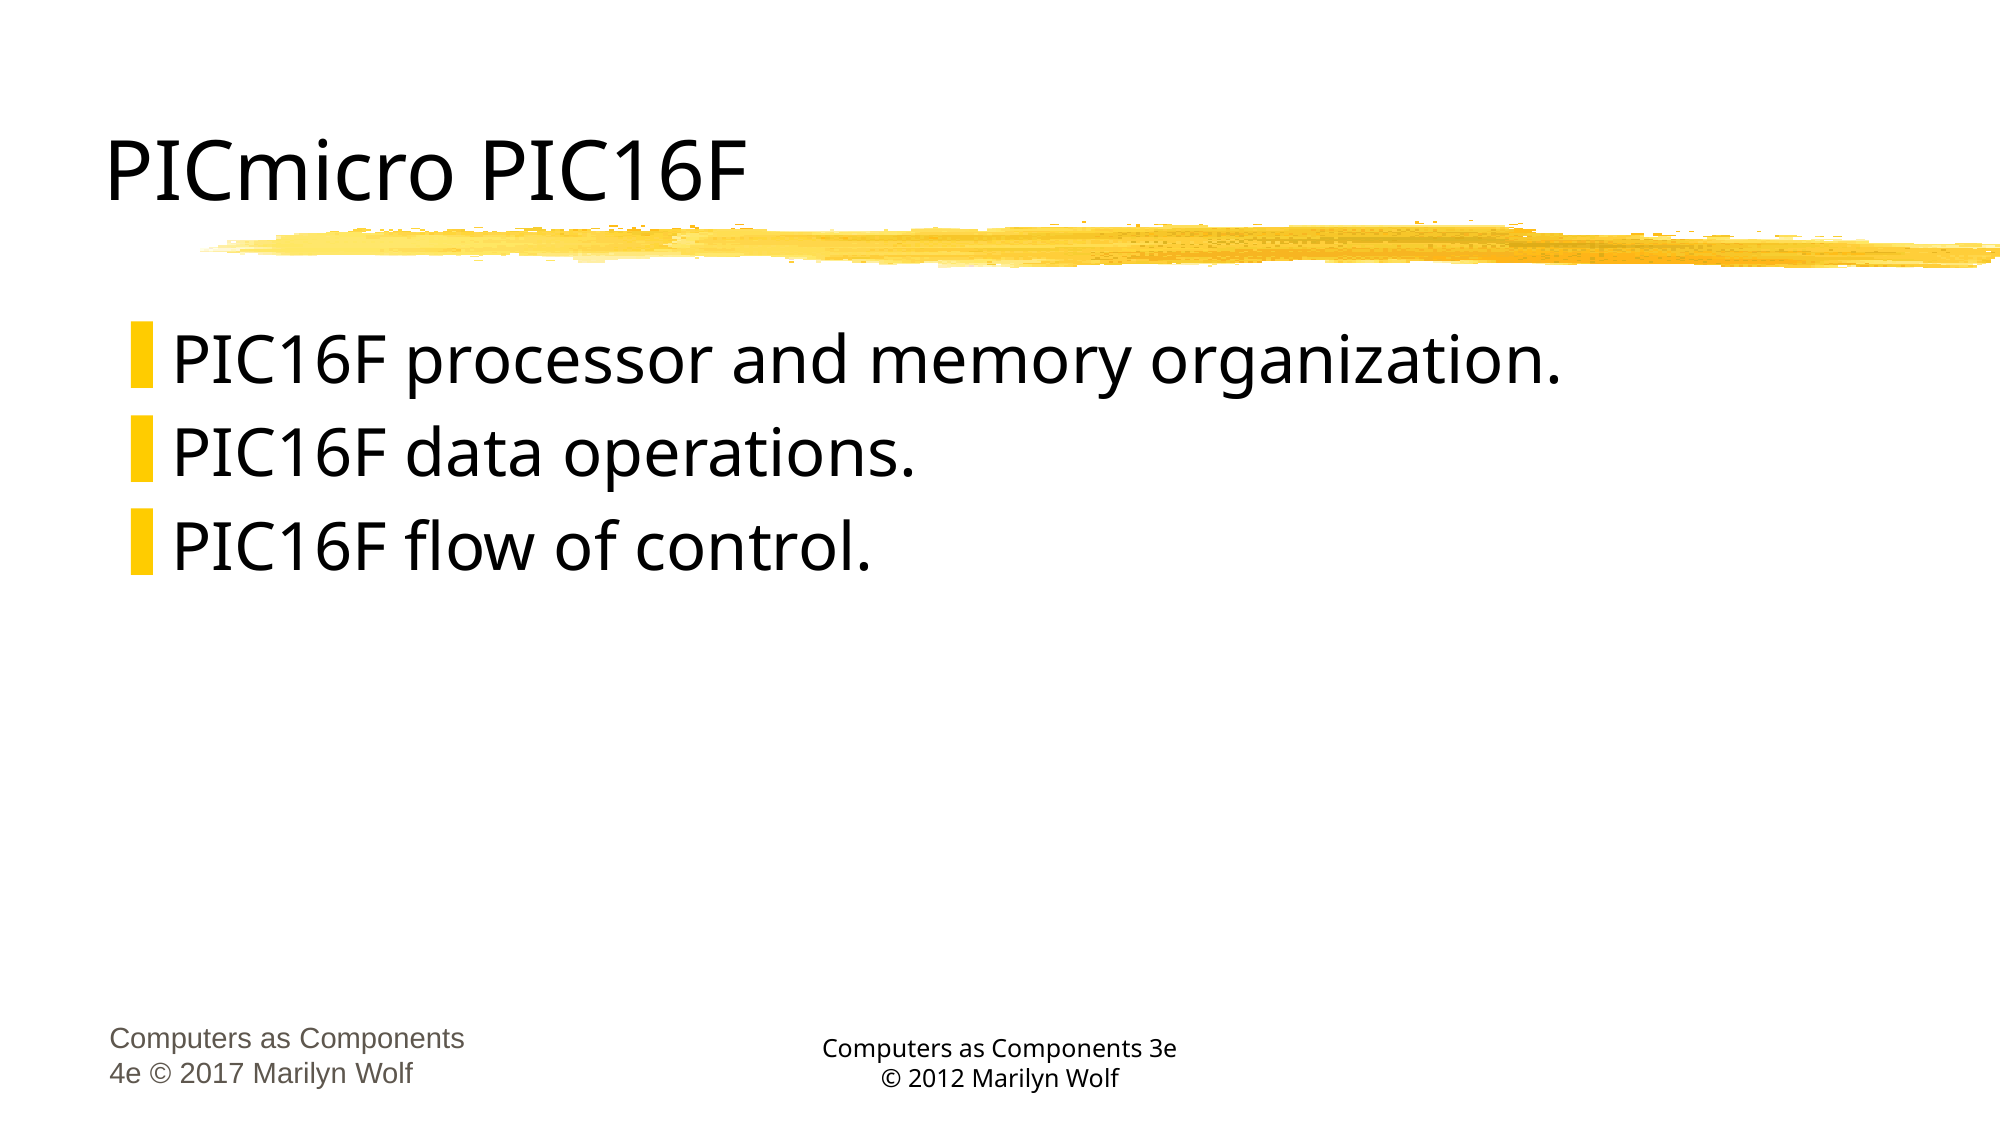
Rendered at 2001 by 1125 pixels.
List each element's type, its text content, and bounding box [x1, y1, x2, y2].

list PIC16F processor and memory organization. PIC16F data operations. PIC16F flow of control. [99, 309, 1890, 994]
picture [200, 215, 2000, 279]
title PICmicro PIC16F [88, 37, 1790, 226]
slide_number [94, 1021, 512, 1098]
